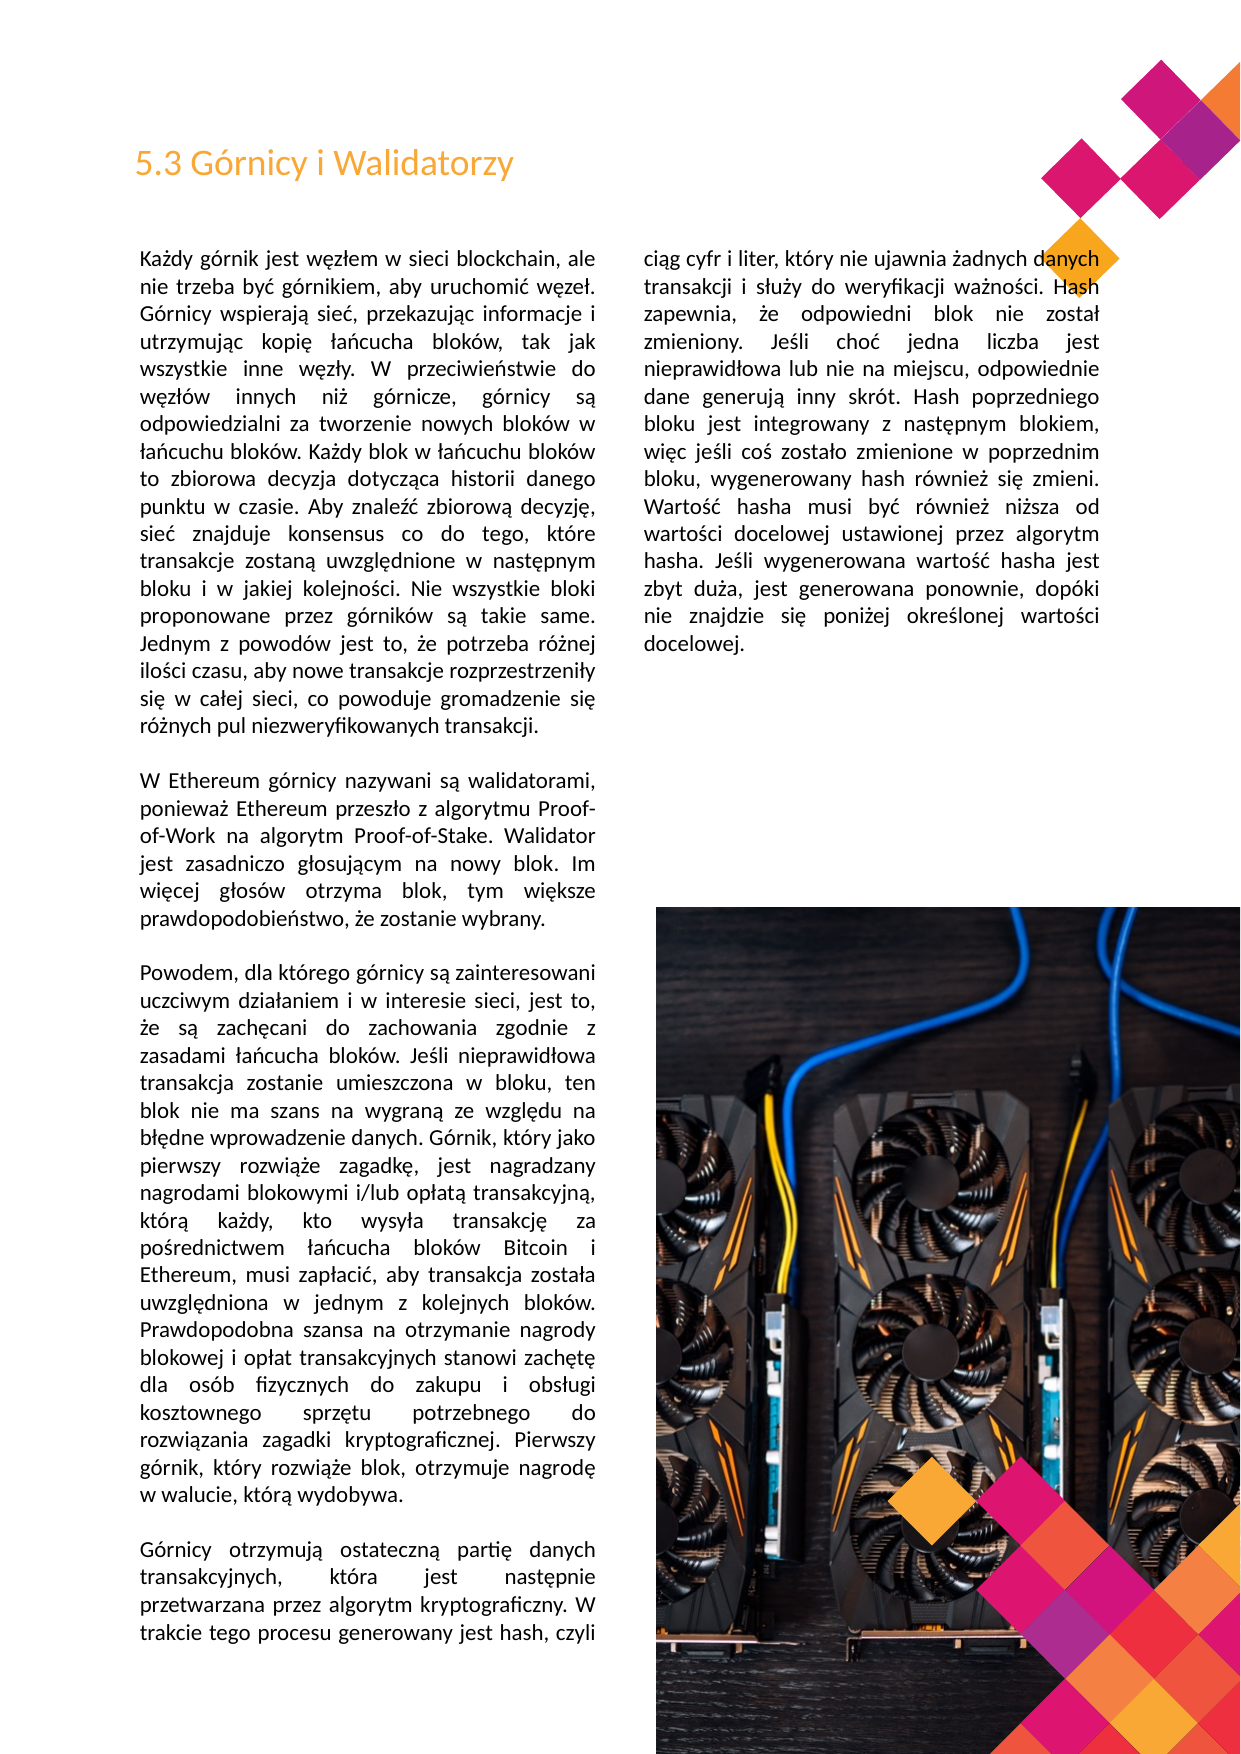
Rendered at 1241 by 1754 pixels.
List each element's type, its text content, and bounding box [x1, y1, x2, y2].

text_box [900, 1456, 1241, 1754]
picture [656, 907, 1241, 1754]
text_box 5.3 Górnicy i Walidatorzy [119, 130, 1113, 209]
text_box Każdy górnik jest węzłem w sieci blockchain, ale nie trzeba być górnikiem, aby uruchomić węzeł. Górnicy wspierają sieć, przekazując informacje i utrzymując kopię łańcucha bloków, tak jak wszystkie inne węzły. W przeciwieństwie do węzłów innych niż górnicze, górnicy są odpowiedzialni za tworzenie nowych bloków w łańcuchu bloków. Każdy blok w łańcuchu bloków to zbiorowa decyzja dotycząca historii danego punktu w czasie. Aby znaleźć zbiorową decyzję, sieć znajduje konsensus co do tego, które transakcje zostaną uwzględnione w następnym bloku i w jakiej kolejności. Nie wszystkie bloki proponowane przez górników są takie same. Jednym z powodów jest to, że potrzeba różnej ilości czasu, aby nowe transakcje rozprzestrzeniły się w całej sieci, co powoduje gromadzenie się różnych pul niezweryfikowanych transakcji. W Ethereum górnicy nazywani są walidatorami, ponieważ Ethereum przeszło z algorytmu Proof-of-Work na algorytm Proof-of-Stake. Walidator jest zasadniczo głosującym na nowy blok. Im więcej głosów otrzyma blok, tym większe prawdopodobieństwo, że zostanie wybrany. Powodem, dla którego górnicy są zainteresowani uczciwym działaniem i w interesie sieci, jest to, że są zachęcani do zachowania zgodnie z zasadami łańcucha bloków. Jeśli nieprawidłowa transakcja zostanie umieszczona w bloku, ten blok nie ma szans na wygraną ze względu na błędne wprowadzenie danych. Górnik, który jako pierwszy rozwiąże zagadkę, jest nagradzany nagrodami blokowymi i/lub opłatą transakcyjną, którą każdy, kto wysyła transakcję za pośrednictwem łańcucha bloków Bitcoin i Ethereum, musi zapłacić, aby transakcja została uwzględniona w jednym z kolejnych bloków. Prawdopodobna szansa na otrzymanie nagrody blokowej i opłat transakcyjnych stanowi zachętę dla osób fizycznych do zakupu i obsługi kosztownego sprzętu potrzebnego do rozwiązania zagadki kryptograficznej. Pierwszy górnik, który rozwiąże blok, otrzymuje nagrodę w walucie, którą wydobywa. Górnicy otrzymują ostateczną partię danych transakcyjnych, która jest następnie przetwarzana przez algorytm kryptograficzny. W trakcie tego procesu generowany jest hash, czyli ciąg cyfr i liter, który nie ujawnia żadnych danych transakcji i służy do weryfikacji ważności. Hash zapewnia, że odpowiedni blok nie został zmieniony. Jeśli choć jedna liczba jest nieprawidłowa lub nie na miejscu, odpowiednie dane generują inny skrót. Hash poprzedniego bloku jest integrowany z następnym blokiem, więc jeśli coś zostało zmienione w poprzednim bloku, wygenerowany hash również się zmieni. Wartość hasha musi być również niższa od wartości docelowej ustawionej przez algorytm hasha. Jeśli wygenerowana wartość hasha jest zbyt duża, jest generowana ponownie, dopóki nie znajdzie się poniżej określonej wartości docelowej. [124, 236, 1116, 1675]
